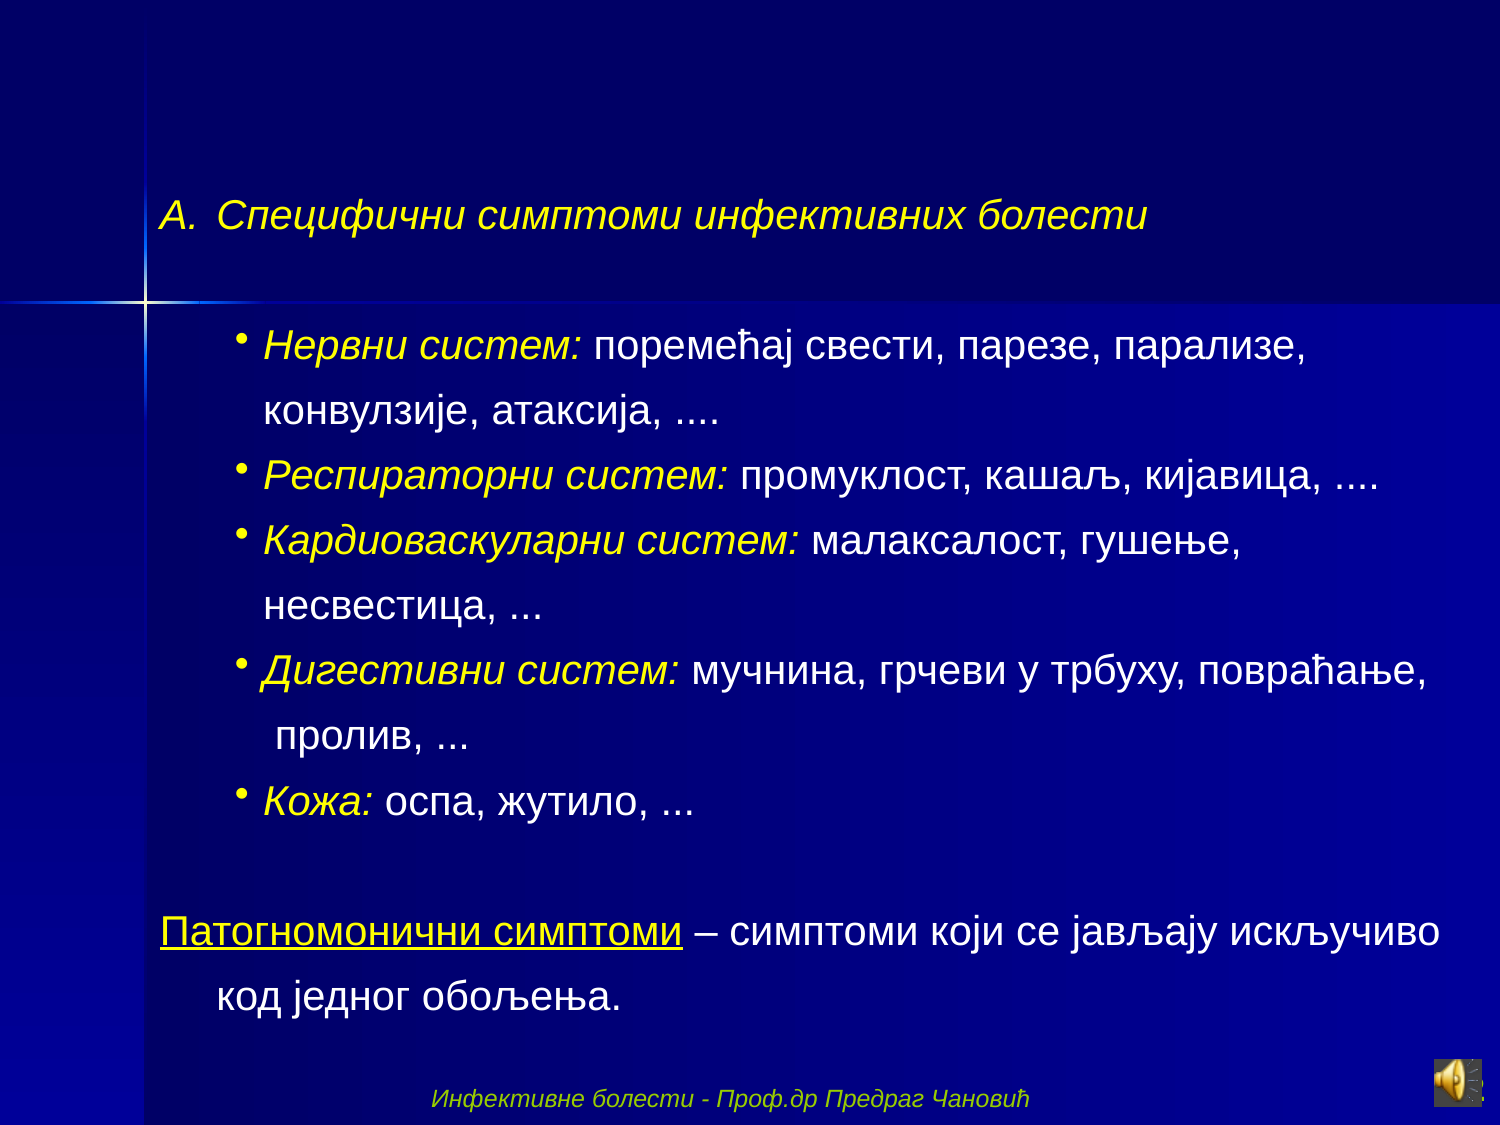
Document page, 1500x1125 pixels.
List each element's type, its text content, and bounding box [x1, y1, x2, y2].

slide_number 22 [1354, 1059, 1500, 1125]
picture [1432, 1057, 1484, 1109]
text_box Специфични симптоми инфективних болести Нервни систем: поремећај свести, парезе, парализе, конвулзије, атаксија, .... Респираторни систем: промуклост, кашаљ, кијавица, .... Кардиоваскуларни систем: малаксалост, гушење, несвестица, ... Дигестивни систем: мучнина, грчеви у трбуху, повраћање, пролив, ... Кожа: оспа, жутило, ... Патогномонични симптоми – симптоми који се јављају искључиво код једног обољења. [145, 165, 1500, 1026]
footer Инфективне болести - Проф.др Предраг Чановић [412, 1074, 1051, 1125]
